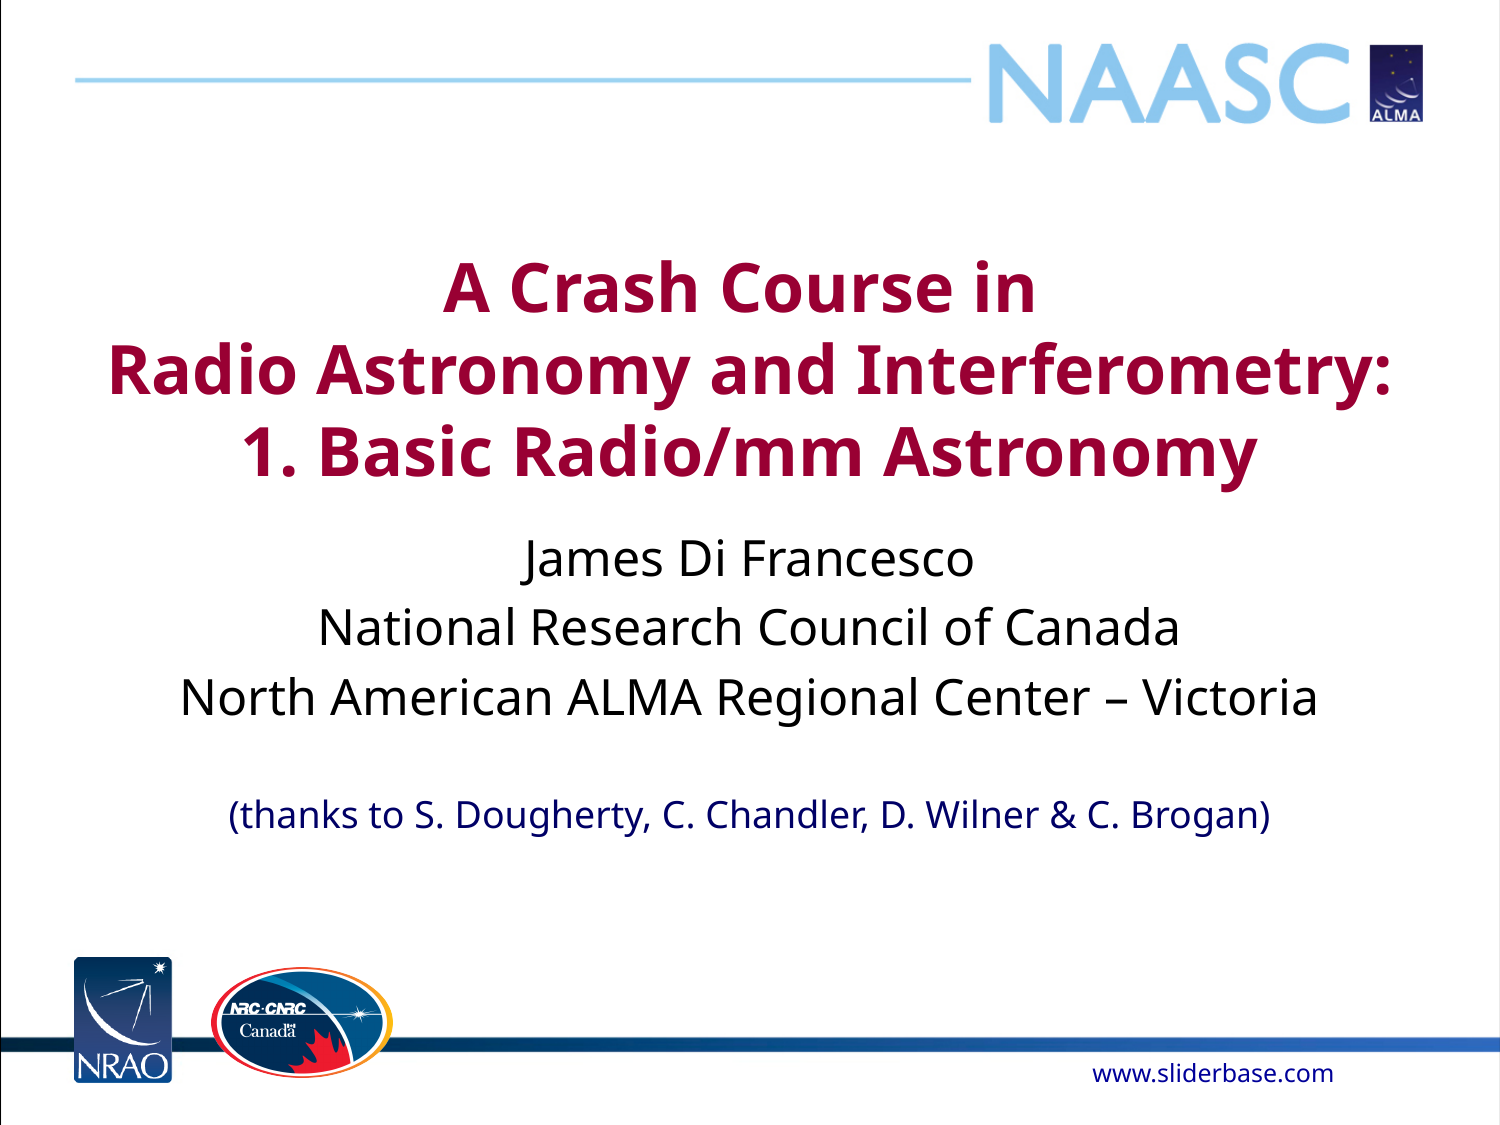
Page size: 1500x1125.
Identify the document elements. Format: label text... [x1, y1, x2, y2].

subtitle James Di Francesco National Research Council of Canada North American ALMA Regional Center – Victoria [81, 518, 1419, 721]
title A Crash Course in Radio Astronomy and Interferometry: 1. Basic Radio/mm Astronomy [50, 236, 1450, 501]
text_box (thanks to S. Dougherty, C. Chandler, D. Wilner & C. Brogan) [80, 721, 1419, 892]
footer www.sliderbase.com [512, 1042, 1350, 1103]
picture [0, 0, 1500, 1125]
